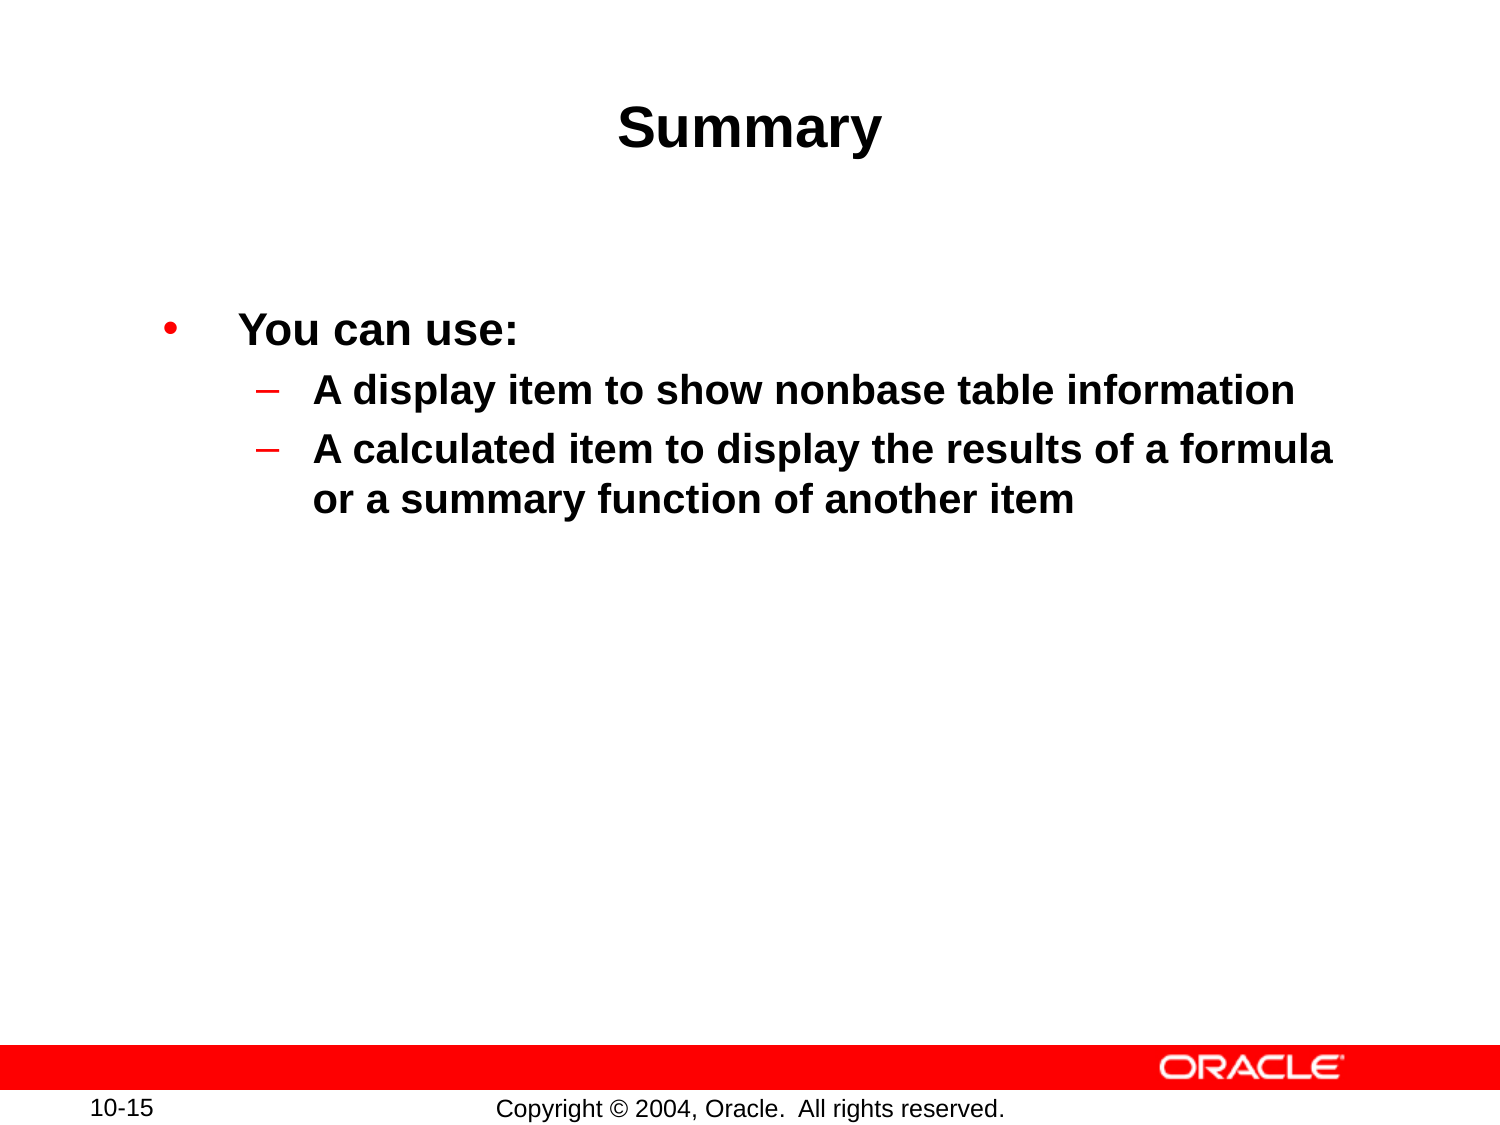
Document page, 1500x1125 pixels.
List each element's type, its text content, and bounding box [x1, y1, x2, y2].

title Summary [149, 87, 1351, 232]
list You can use: A display item to show nonbase table information A calculated item to display the results of a formula or a summary function of another item [141, 297, 1351, 530]
